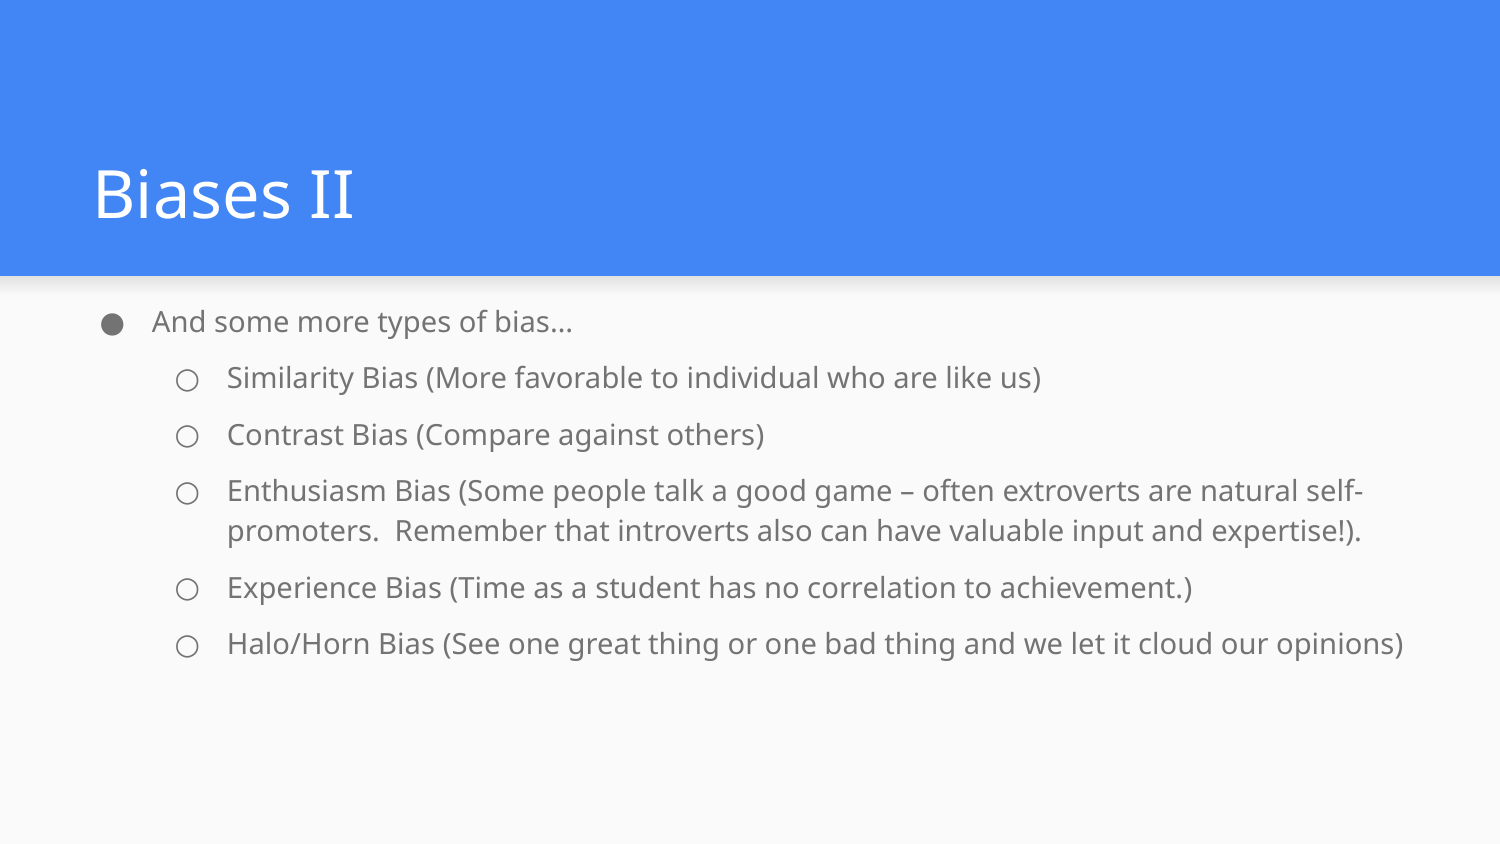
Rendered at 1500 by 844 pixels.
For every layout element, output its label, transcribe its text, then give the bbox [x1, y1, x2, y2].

title Biases II [77, 121, 1427, 248]
list And some more types of bias… Similarity Bias​ (More favorable to individual who are like us​) Contrast Bias​ (Compare against others​) Enthusiasm Bias​ (Some people talk a good game – often extroverts are natural self-promoters. Remember that introverts also can have valuable input and expertise!).​ Experience Bias​ (Time as a student has no correlation to achievement.​) Halo/Horn Bias​ (See one great thing or one bad thing and we let it cloud our opinions) [61, 283, 1475, 821]
